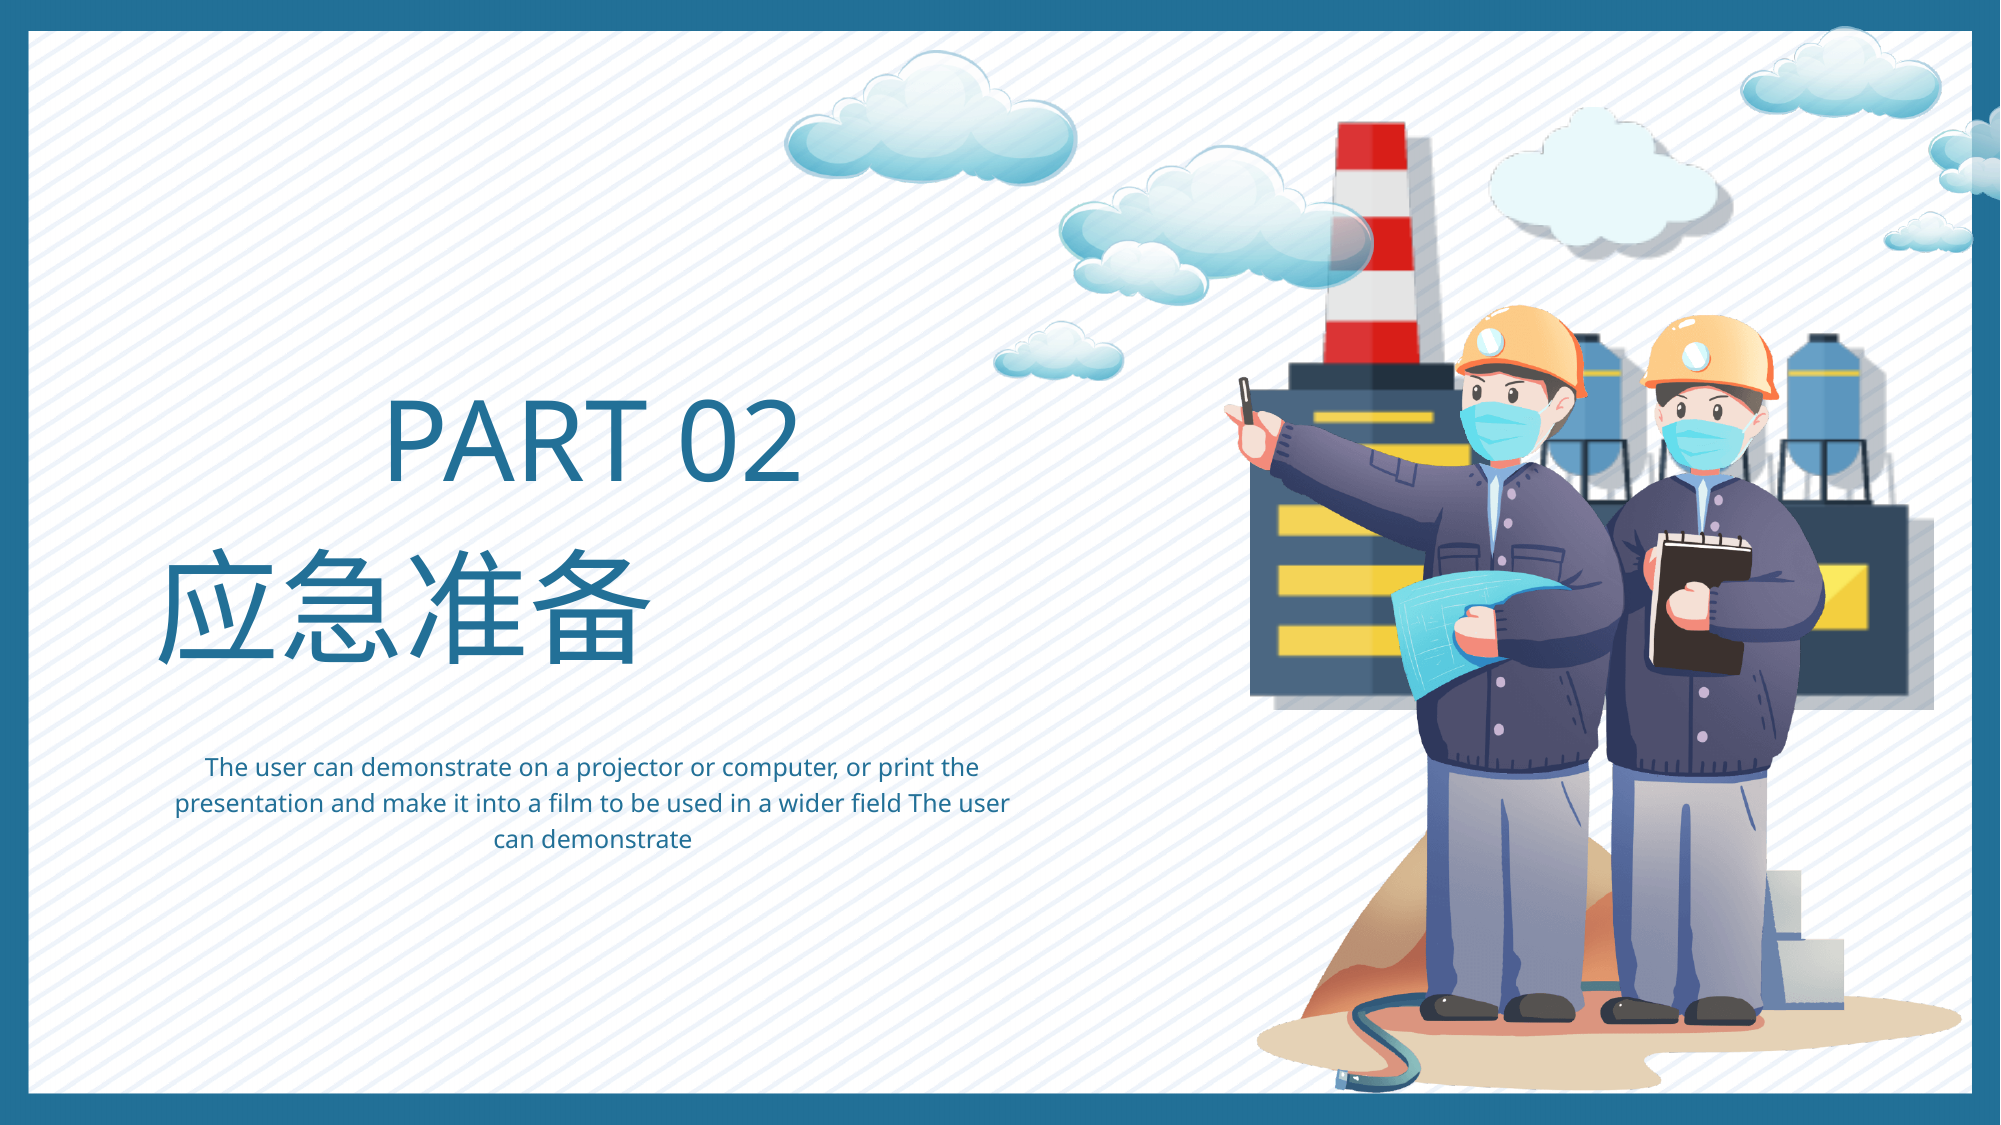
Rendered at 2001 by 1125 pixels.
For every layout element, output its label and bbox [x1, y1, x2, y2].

text_box [140, 361, 1036, 824]
picture [0, 0, 2000, 1125]
